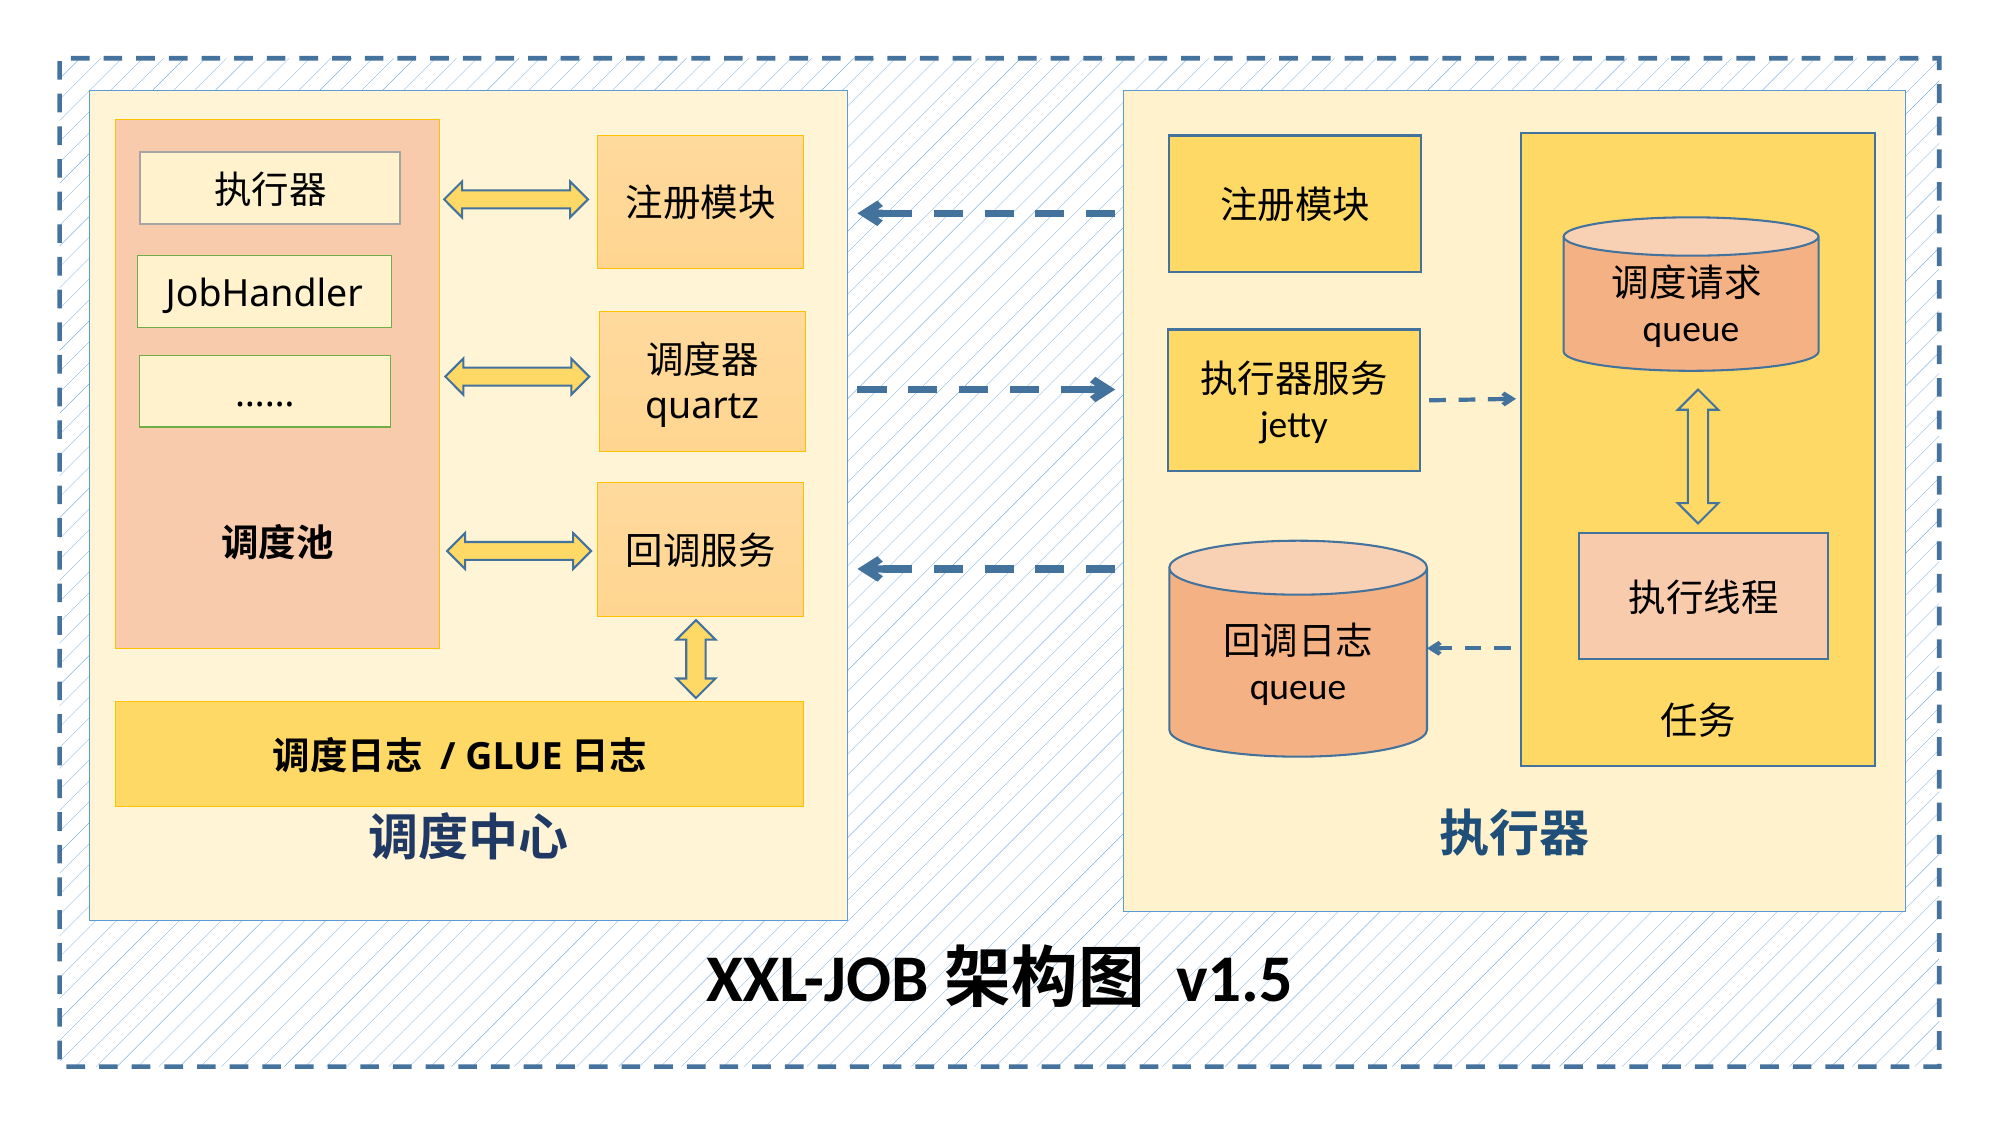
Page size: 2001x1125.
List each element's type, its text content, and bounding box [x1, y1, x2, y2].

text_box [1675, 388, 1721, 525]
text_box …… [139, 355, 391, 428]
text_box XXL-JOB架构图 v1.5 [59, 57, 1940, 1068]
text_box [445, 530, 593, 572]
text_box 调度中心 [89, 90, 848, 921]
text_box 调度器 quartz [599, 311, 806, 452]
text_box 执行线程 [1578, 532, 1829, 660]
text_box [443, 356, 591, 398]
text_box 执行器服务 jetty [1167, 328, 1421, 472]
text_box 调度日志 / GLUE日志 [115, 701, 804, 807]
text_box [442, 178, 590, 220]
text_box 调度请求queue [1562, 216, 1820, 372]
text_box 执行器 [139, 151, 401, 225]
text_box JobHandler [137, 255, 392, 328]
text_box 回调服务 [597, 482, 804, 617]
text_box 回调日志 queue [1168, 539, 1429, 758]
text_box 调度池 [115, 119, 440, 649]
text_box 注册模块 [597, 135, 804, 269]
text_box 执行器 [1123, 90, 1906, 912]
text_box 注册模块 [1168, 134, 1422, 273]
text_box 任务 [1520, 132, 1876, 767]
text_box 调度日志 [1565, 219, 1817, 254]
text_box [673, 618, 719, 700]
text_box …… [1171, 542, 1425, 593]
